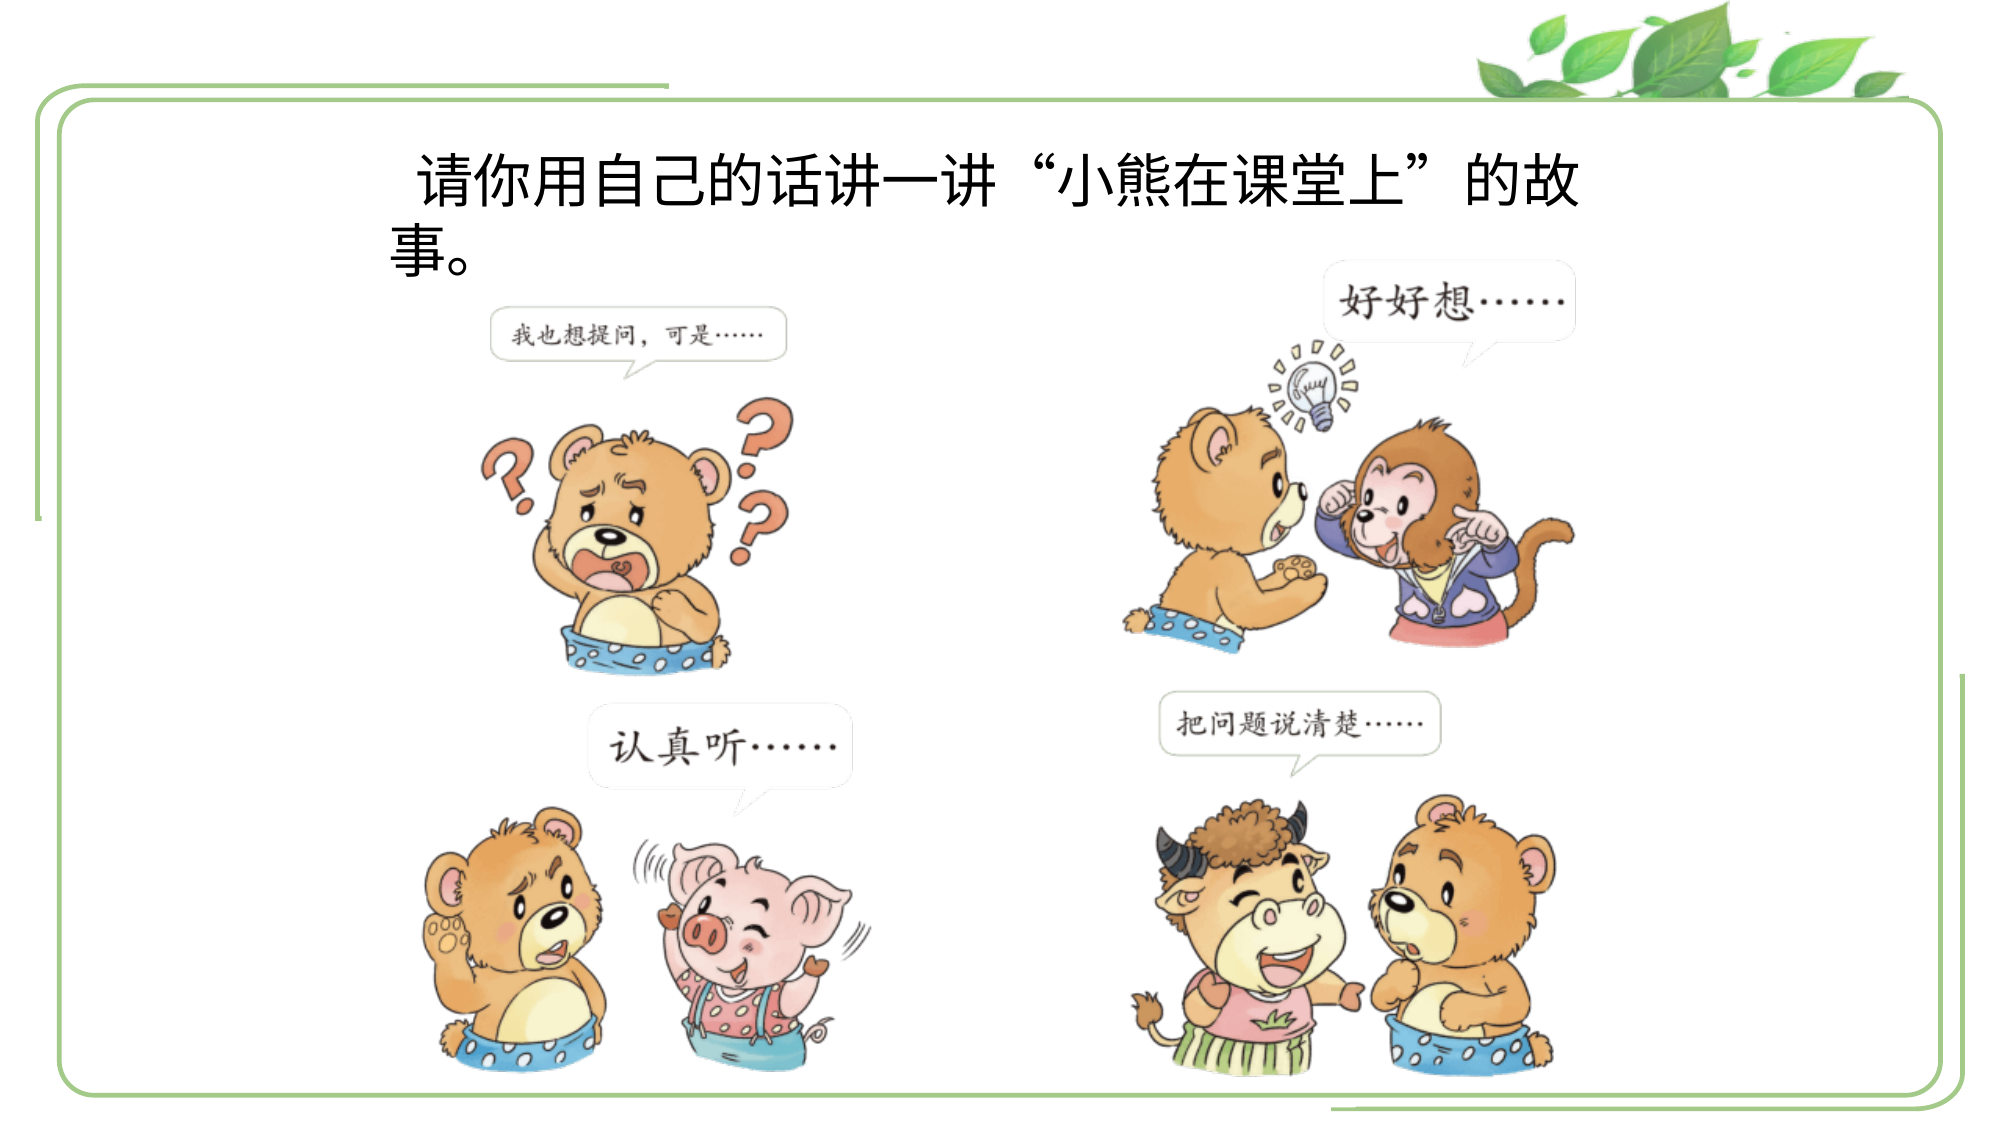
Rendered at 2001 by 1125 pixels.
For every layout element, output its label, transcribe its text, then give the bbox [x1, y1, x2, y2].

text_box 请你用自己的话讲一讲“小熊在课堂上”的故事。 [373, 137, 1650, 292]
picture [1106, 200, 1590, 1097]
picture [389, 299, 895, 1097]
